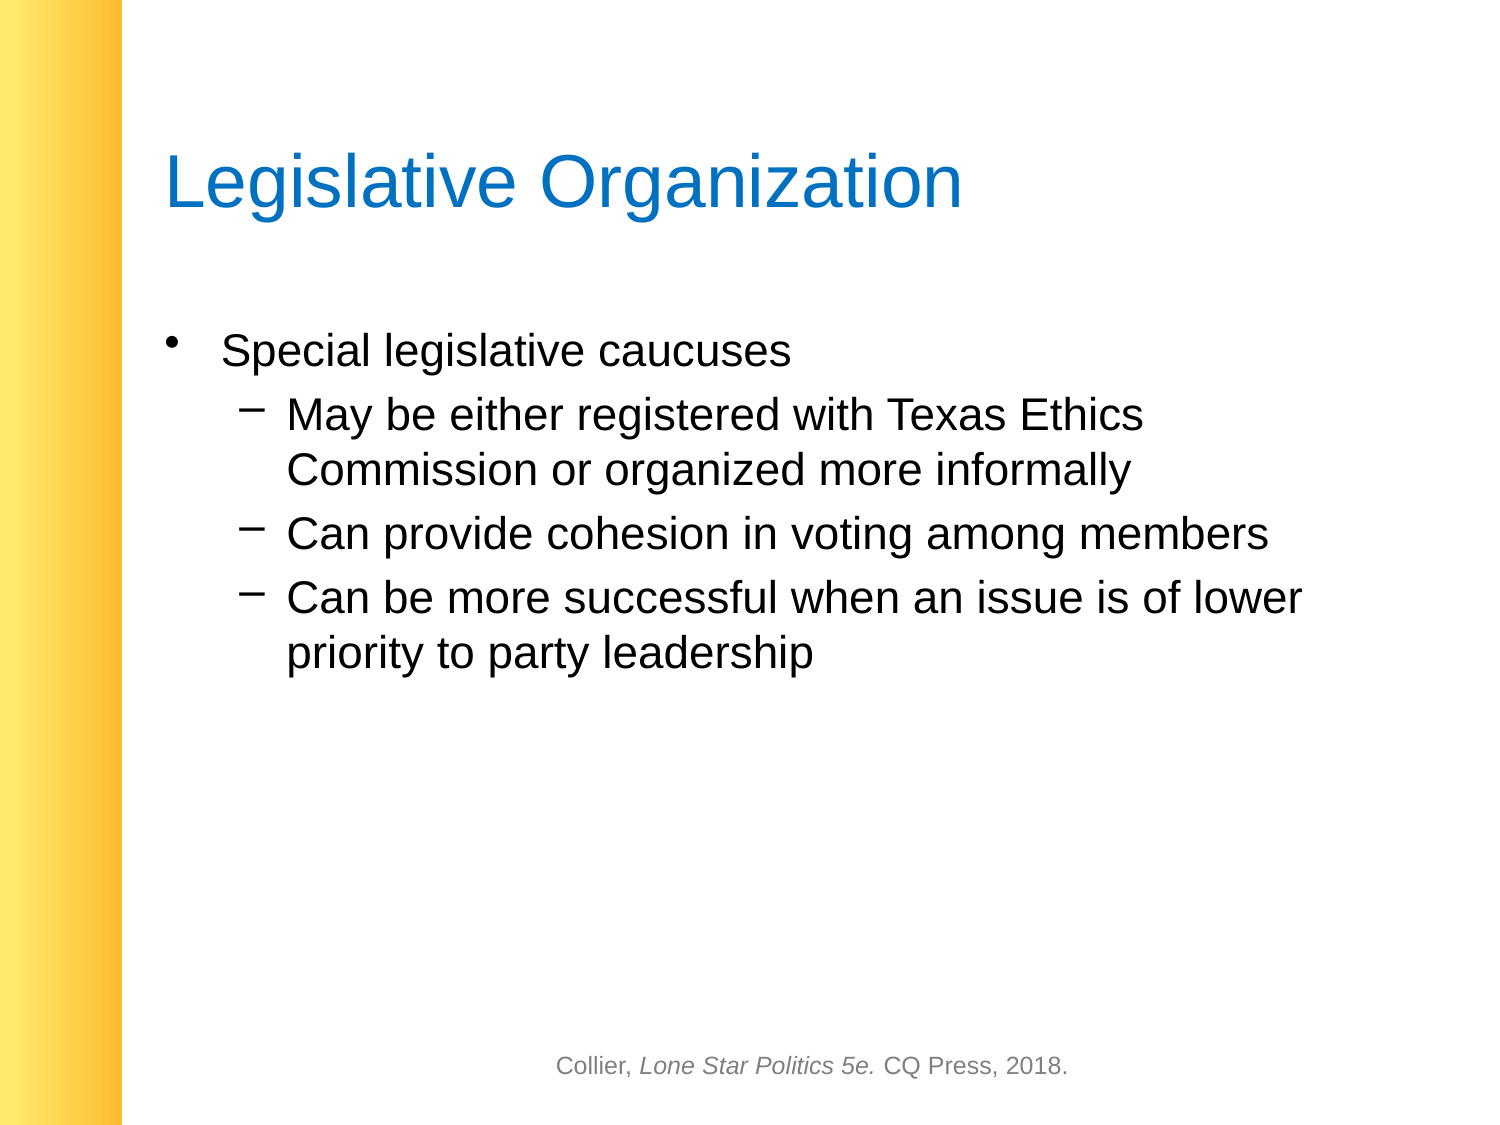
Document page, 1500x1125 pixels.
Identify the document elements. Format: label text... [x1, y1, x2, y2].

title Legislative Organization [149, 125, 1462, 313]
picture [0, 0, 1500, 1125]
list Special legislative caucuses May be either registered with Texas Ethics Commission or organized more informally Can provide cohesion in voting among members Can be more successful when an issue is of lower priority to party leadership [149, 312, 1422, 1065]
text_box Collier, Lone Star Politics 5e. CQ Press, 2018. [525, 1042, 1100, 1087]
